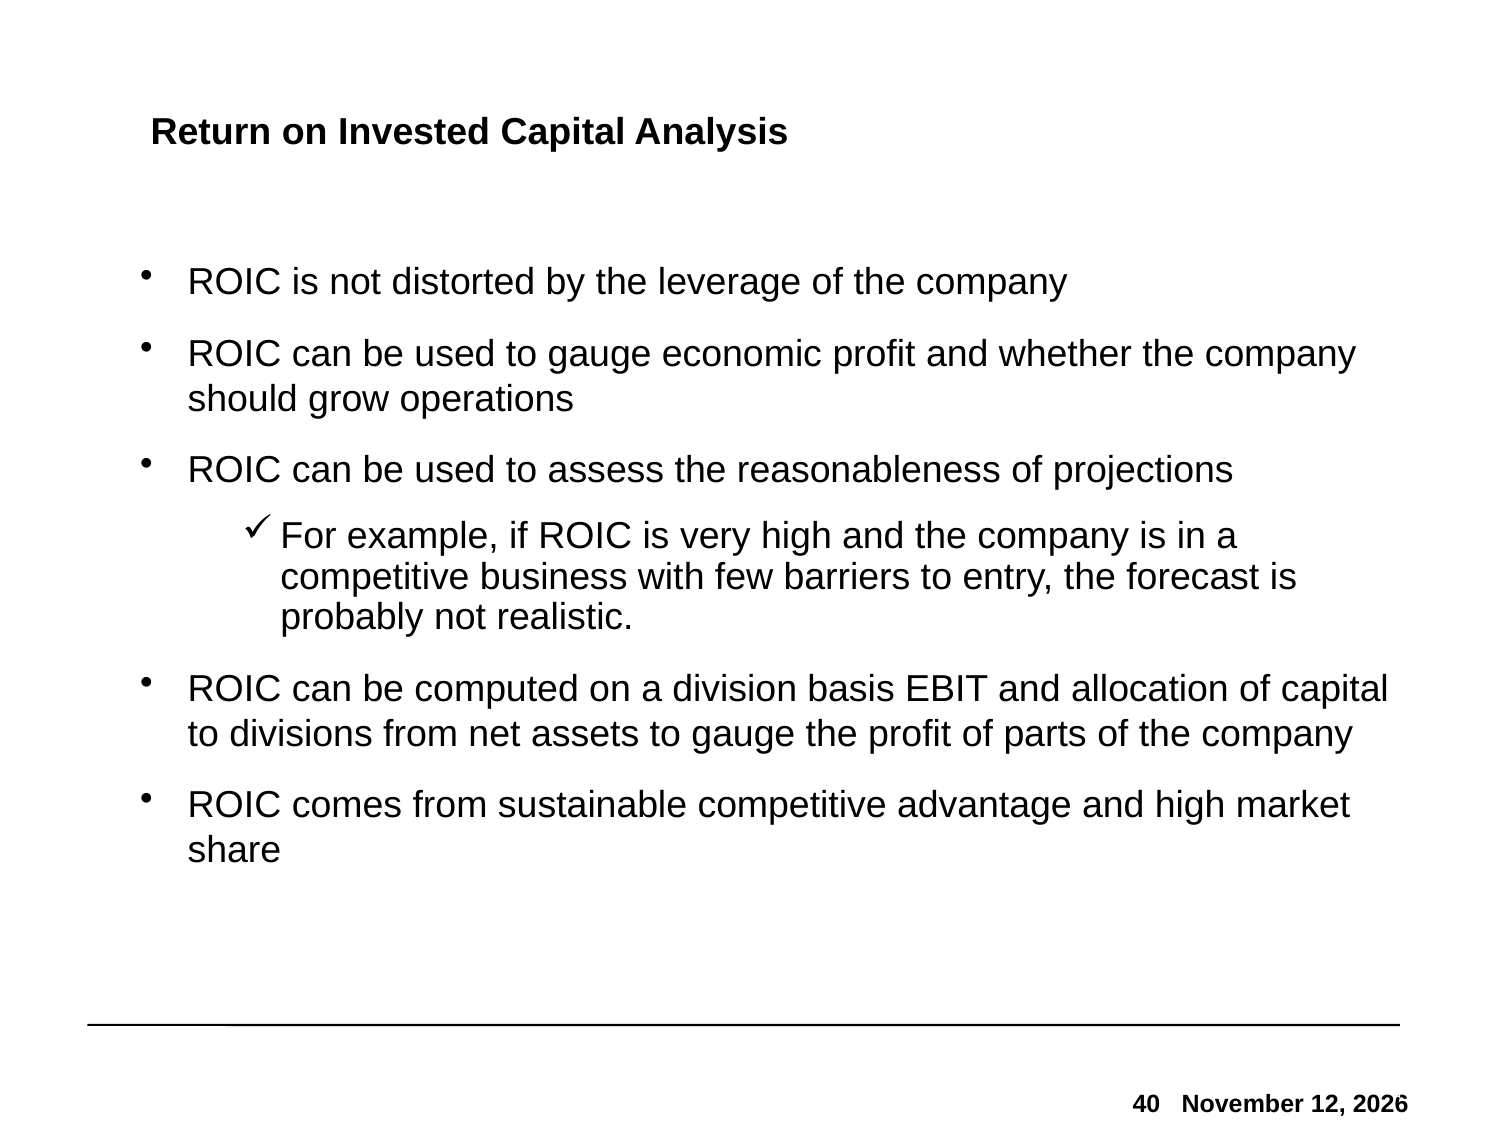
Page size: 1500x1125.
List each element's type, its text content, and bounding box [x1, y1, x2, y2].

title Return on Invested Capital Analysis [124, 99, 1369, 226]
list ROIC is not distorted by the leverage of the company ROIC can be used to gauge economic profit and whether the company should grow operations ROIC can be used to assess the reasonableness of projections For example, if ROIC is very high and the company is in a competitive business with few barriers to entry, the forecast is probably not realistic. ROIC can be computed on a division basis EBIT and allocation of capital to divisions from net assets to gauge the profit of parts of the company ROIC comes from sustainable competitive advantage and high market share [124, 249, 1426, 1013]
